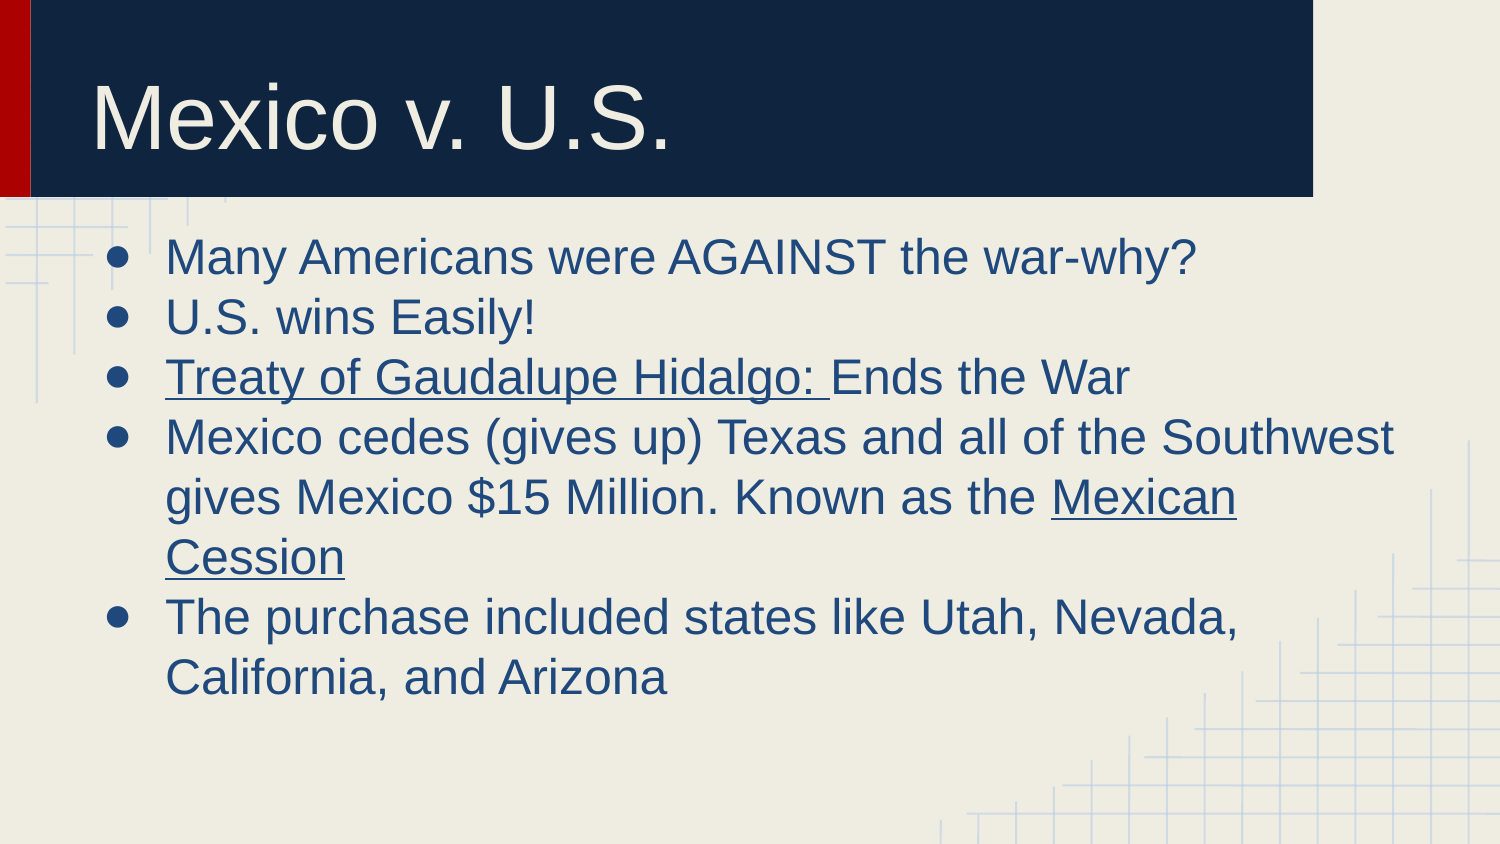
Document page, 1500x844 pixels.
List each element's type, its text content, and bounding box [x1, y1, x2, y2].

list Many Americans were AGAINST the war-why? U.S. wins Easily! Treaty of Gaudalupe Hidalgo: Ends the War Mexico cedes (gives up) Texas and all of the Southwest gives Mexico $15 Million. Known as the Mexican Cession The purchase included states like Utah, Nevada, California, and Arizona [75, 209, 1425, 806]
title Mexico v. U.S. [75, 16, 1276, 183]
